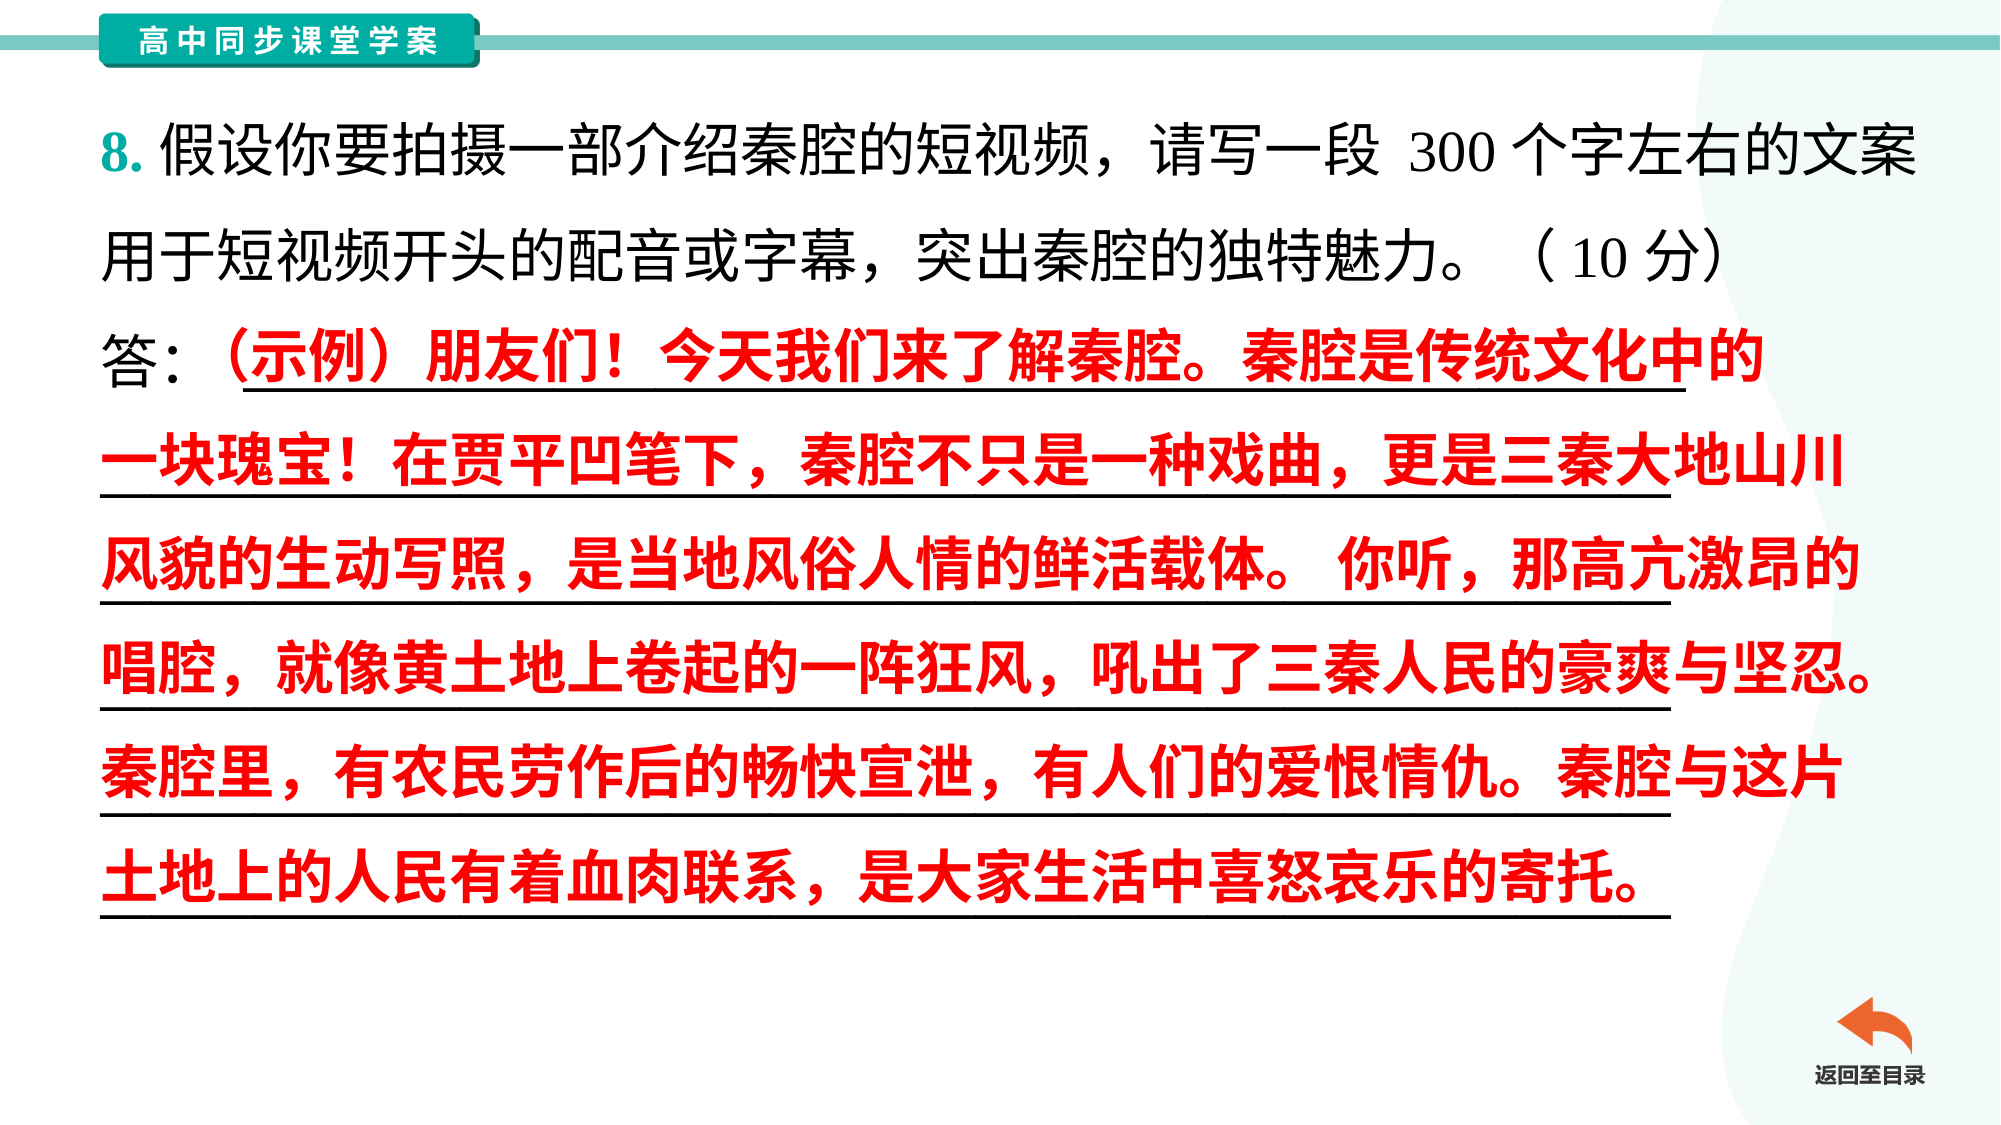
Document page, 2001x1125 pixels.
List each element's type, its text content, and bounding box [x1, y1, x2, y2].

text_box （示例）朋友们！今天我们来了解秦腔。秦腔是传统文化中的 一块瑰宝！在贾平凹笔下，秦腔不只是一种戏曲，更是三秦大地山川 风貌的生动写照，是当地风俗人情的鲜活载体。 你听，那高亢激昂的 唱腔，就像黄土地上卷起的一阵狂风，吼出了三秦人民的豪爽与坚忍。 秦腔里，有农民劳作后的畅快宣泄，有人们的爱恨情仇。秦腔与这片 土地上的人民有着血肉联系，是大家生活中喜怒哀乐的寄托。 [100, 284, 1899, 910]
picture [0, 0, 2000, 1125]
text_box 8.假设你要拍摄一部介绍秦腔的短视频，请写一段 300个字左右的文案 用于短视频开头的配音或字幕，突出秦腔的独特魅力。（10分） 答： ________________________________________________________ _____________________________________________________________ _____________________________________________________________ _____________________________________________________________ _____________________________________________________________ _____________________________________________________________ [100, 76, 1899, 284]
